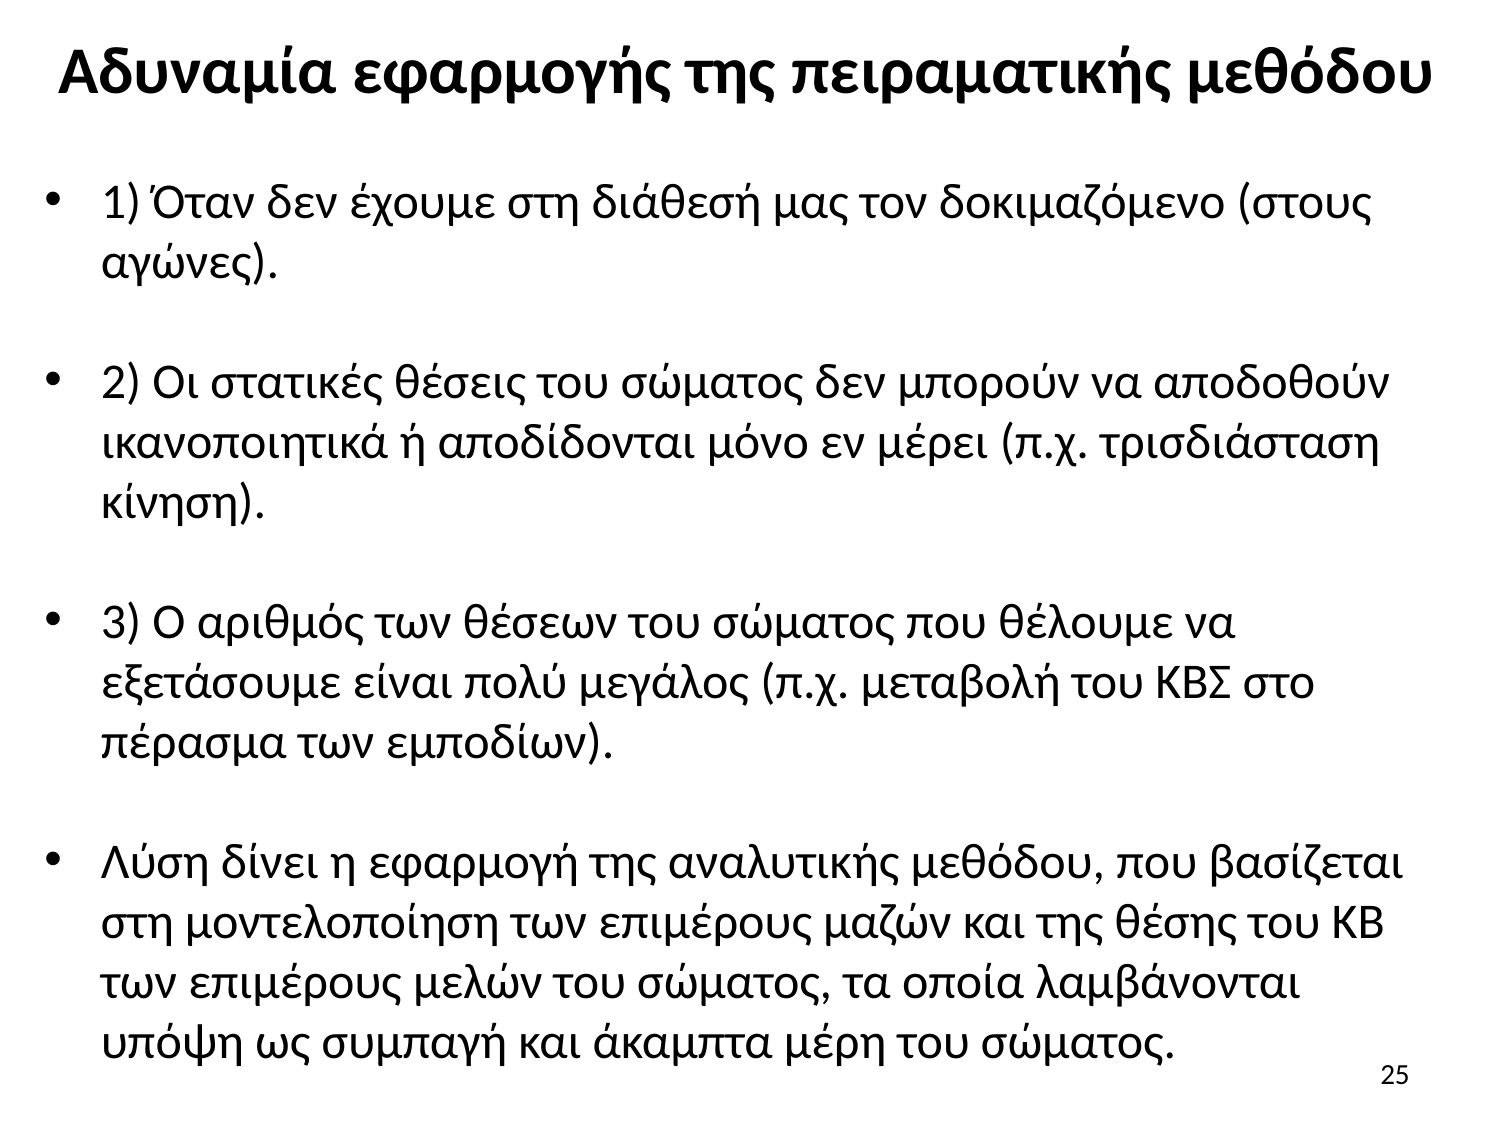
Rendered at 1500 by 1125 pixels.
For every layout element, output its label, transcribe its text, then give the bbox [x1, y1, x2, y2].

title Αδυναμία εφαρμογής της πειραματικής μεθόδου [41, 30, 1453, 102]
list 1) Όταν δεν έχουμε στη διάθεσή μας τον δοκιμαζόμενο (στους αγώνες). 2) Οι στατικές θέσεις του σώματος δεν μπορούν να αποδοθούν ικανοποιητικά ή αποδίδονται μόνο εν μέρει (π.χ. τρισδιάσταση κίνηση). 3) Ο αριθμός των θέσεων του σώματος που θέλουμε να εξετάσουμε είναι πολύ μεγάλος (π.χ. μεταβολή του ΚΒΣ στο πέρασμα των εμποδίων). Λύση δίνει η εφαρμογή της αναλυτικής μεθόδου, που βασίζεται στη μοντελοποίηση των επιμέρους μαζών και της θέσης του ΚΒ των επιμέρους μελών του σώματος, τα οποία λαμβάνονται υπόψη ως συμπαγή και άκαμπτα μέρη του σώματος. [29, 160, 1471, 1083]
slide_number 25 [1074, 1042, 1425, 1103]
